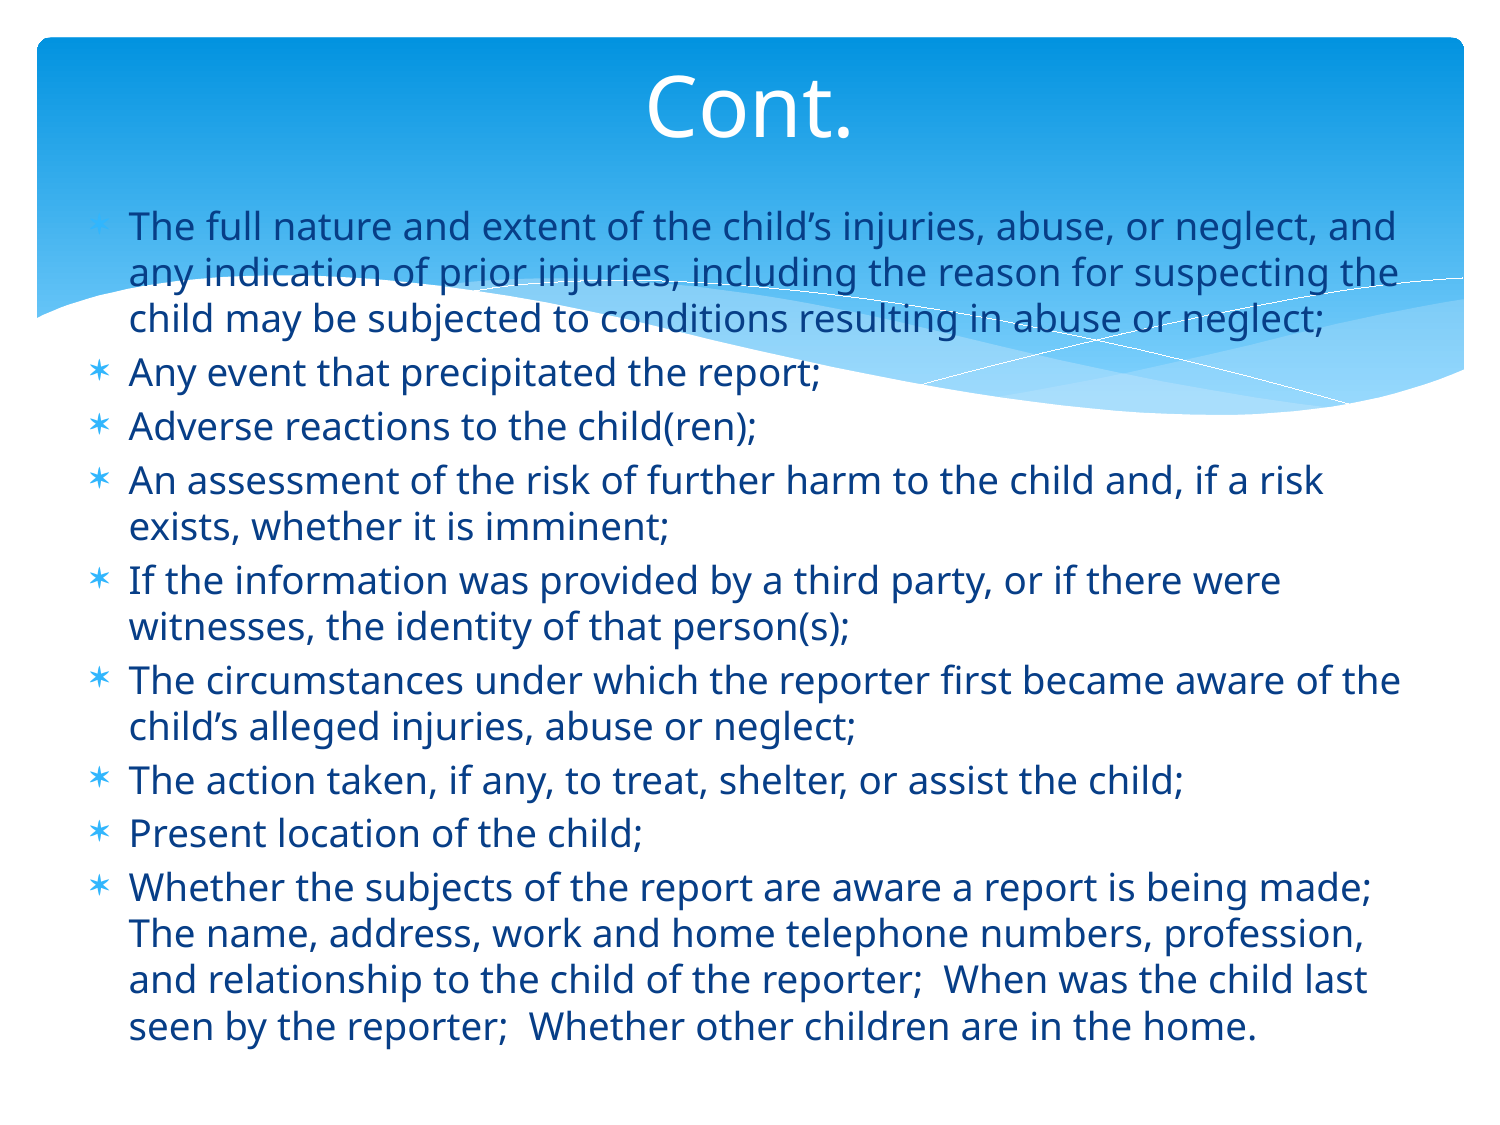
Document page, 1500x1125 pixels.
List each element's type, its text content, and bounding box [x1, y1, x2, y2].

list The full nature and extent of the child’s injuries, abuse, or neglect, and any indication of prior injuries, including the reason for suspecting the child may be subjected to conditions resulting in abuse or neglect; Any event that precipitated the report; Adverse reactions to the child(ren); An assessment of the risk of further harm to the child and, if a risk exists, whether it is imminent; If the information was provided by a third party, or if there were witnesses, the identity of that person(s); The circumstances under which the reporter first became aware of the child’s alleged injuries, abuse or neglect; The action taken, if any, to treat, shelter, or assist the child; Present location of the child; Whether the subjects of the report are aware a report is being made; The name, address, work and home telephone numbers, profession, and relationship to the child of the reporter; When was the child last seen by the reporter; Whether other children are in the home. [75, 163, 1425, 1063]
title Cont. [75, 45, 1425, 163]
